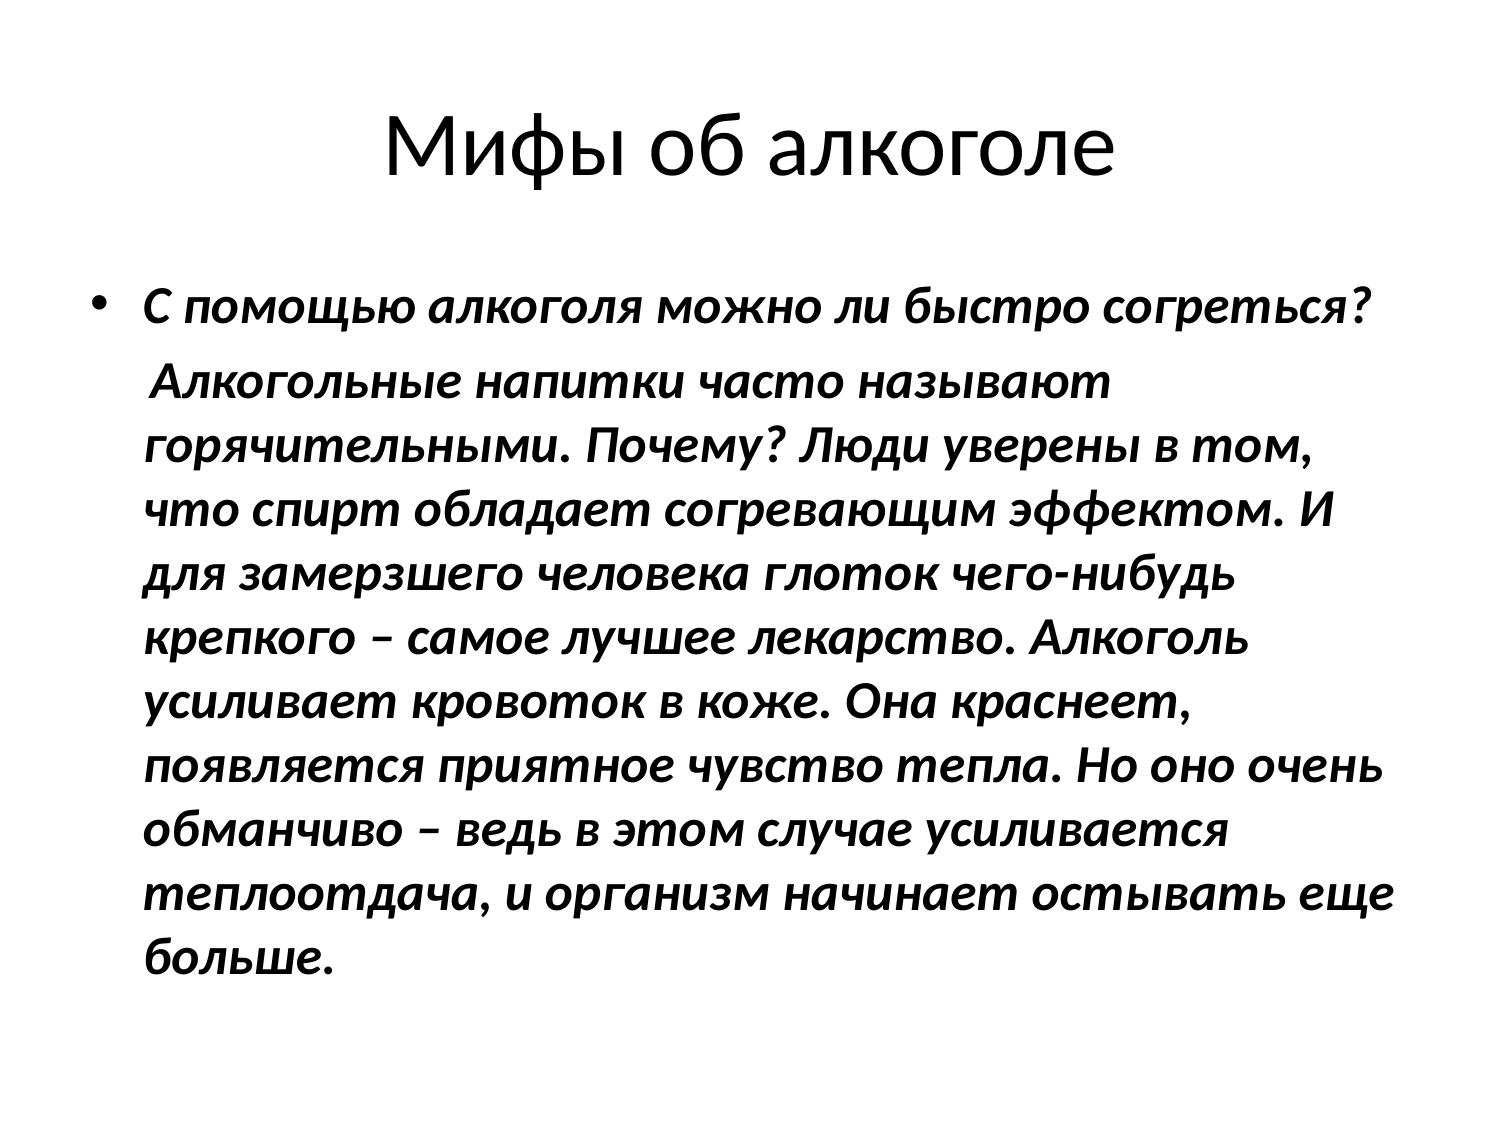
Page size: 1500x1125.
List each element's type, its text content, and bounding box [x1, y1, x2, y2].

list С помощью алкоголя можно ли быстро согреться? Алкогольные напитки часто называют горячительными. Почему? Люди уверены в том, что спирт обладает согревающим эффектом. И для замерзшего человека глоток чего-нибудь крепкого – самое лучшее лекарство. Алкоголь усиливает кровоток в коже. Она краснеет, появляется приятное чувство тепла. Но оно очень обманчиво – ведь в этом случае усиливается теплоотдача, и организм начинает остывать еще больше. [75, 262, 1425, 1005]
title Мифы об алкоголе [75, 45, 1425, 233]
